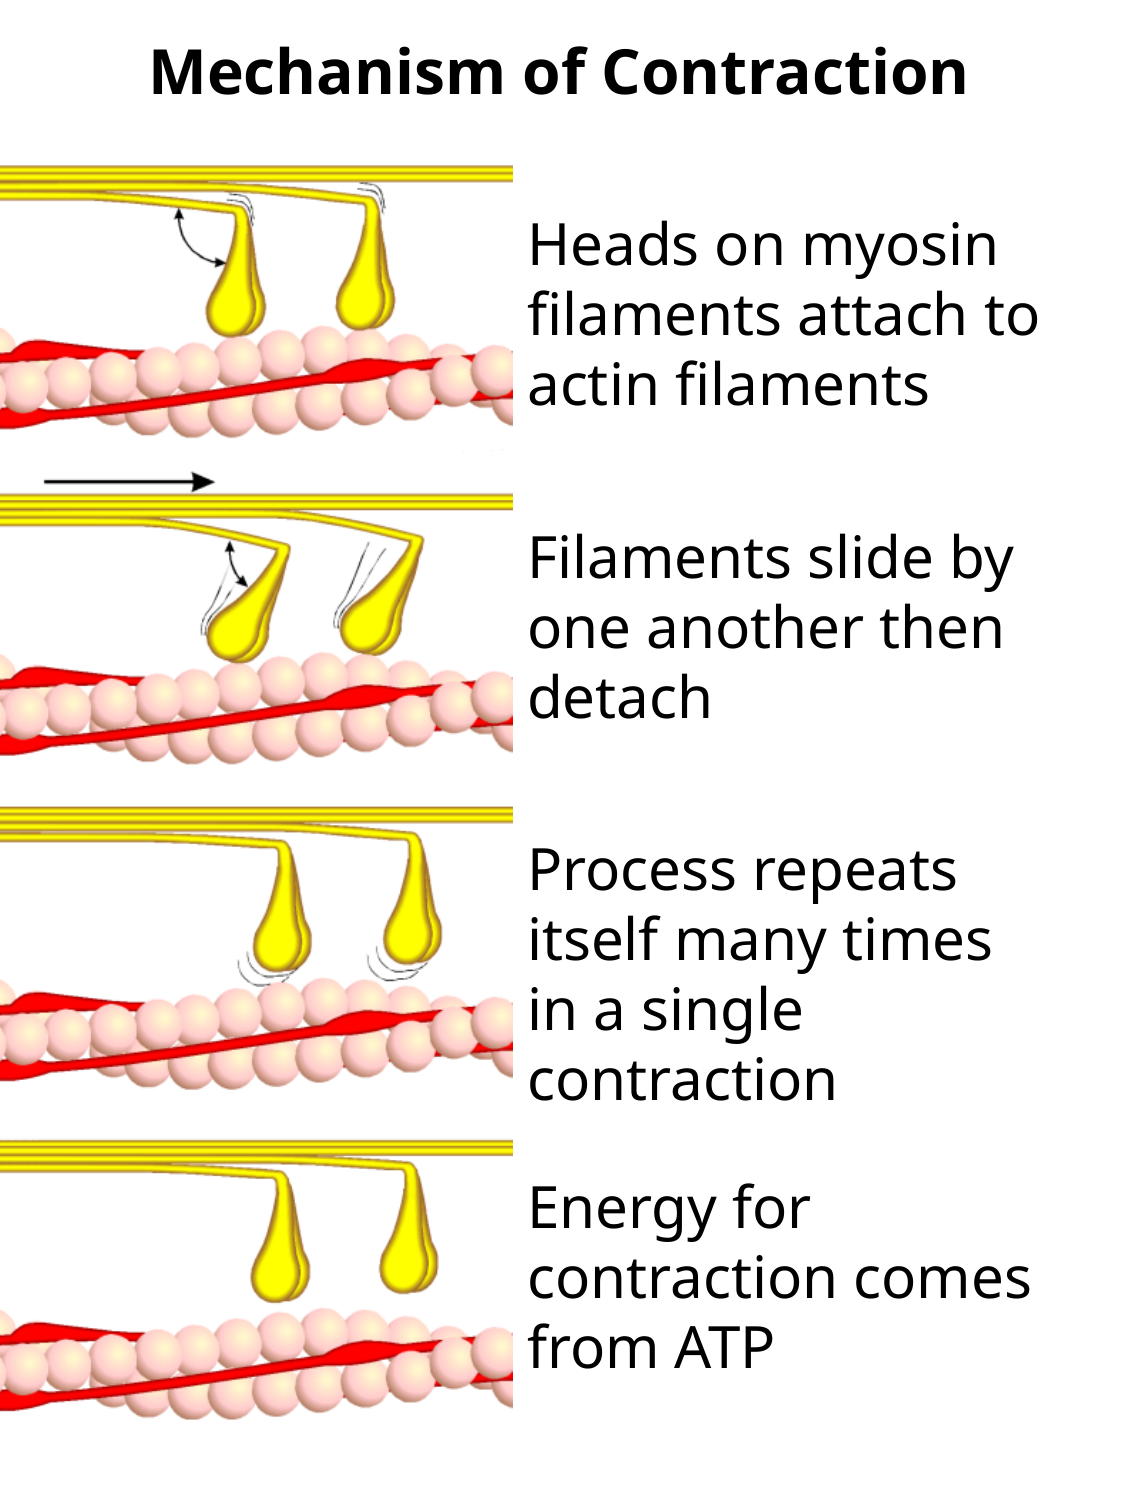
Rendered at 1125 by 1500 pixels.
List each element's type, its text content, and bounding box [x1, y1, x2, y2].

text_box Heads on myosin filaments attach to actin filaments [516, 200, 1088, 425]
text_box Energy for contraction comes from ATP [512, 1162, 1050, 1458]
title Mechanism of Contraction [50, 0, 1069, 140]
text_box Filaments slide by one another then detach [516, 512, 1088, 783]
picture [0, 137, 513, 1445]
text_box Process repeats itself many times in a single contraction [516, 824, 1063, 1120]
